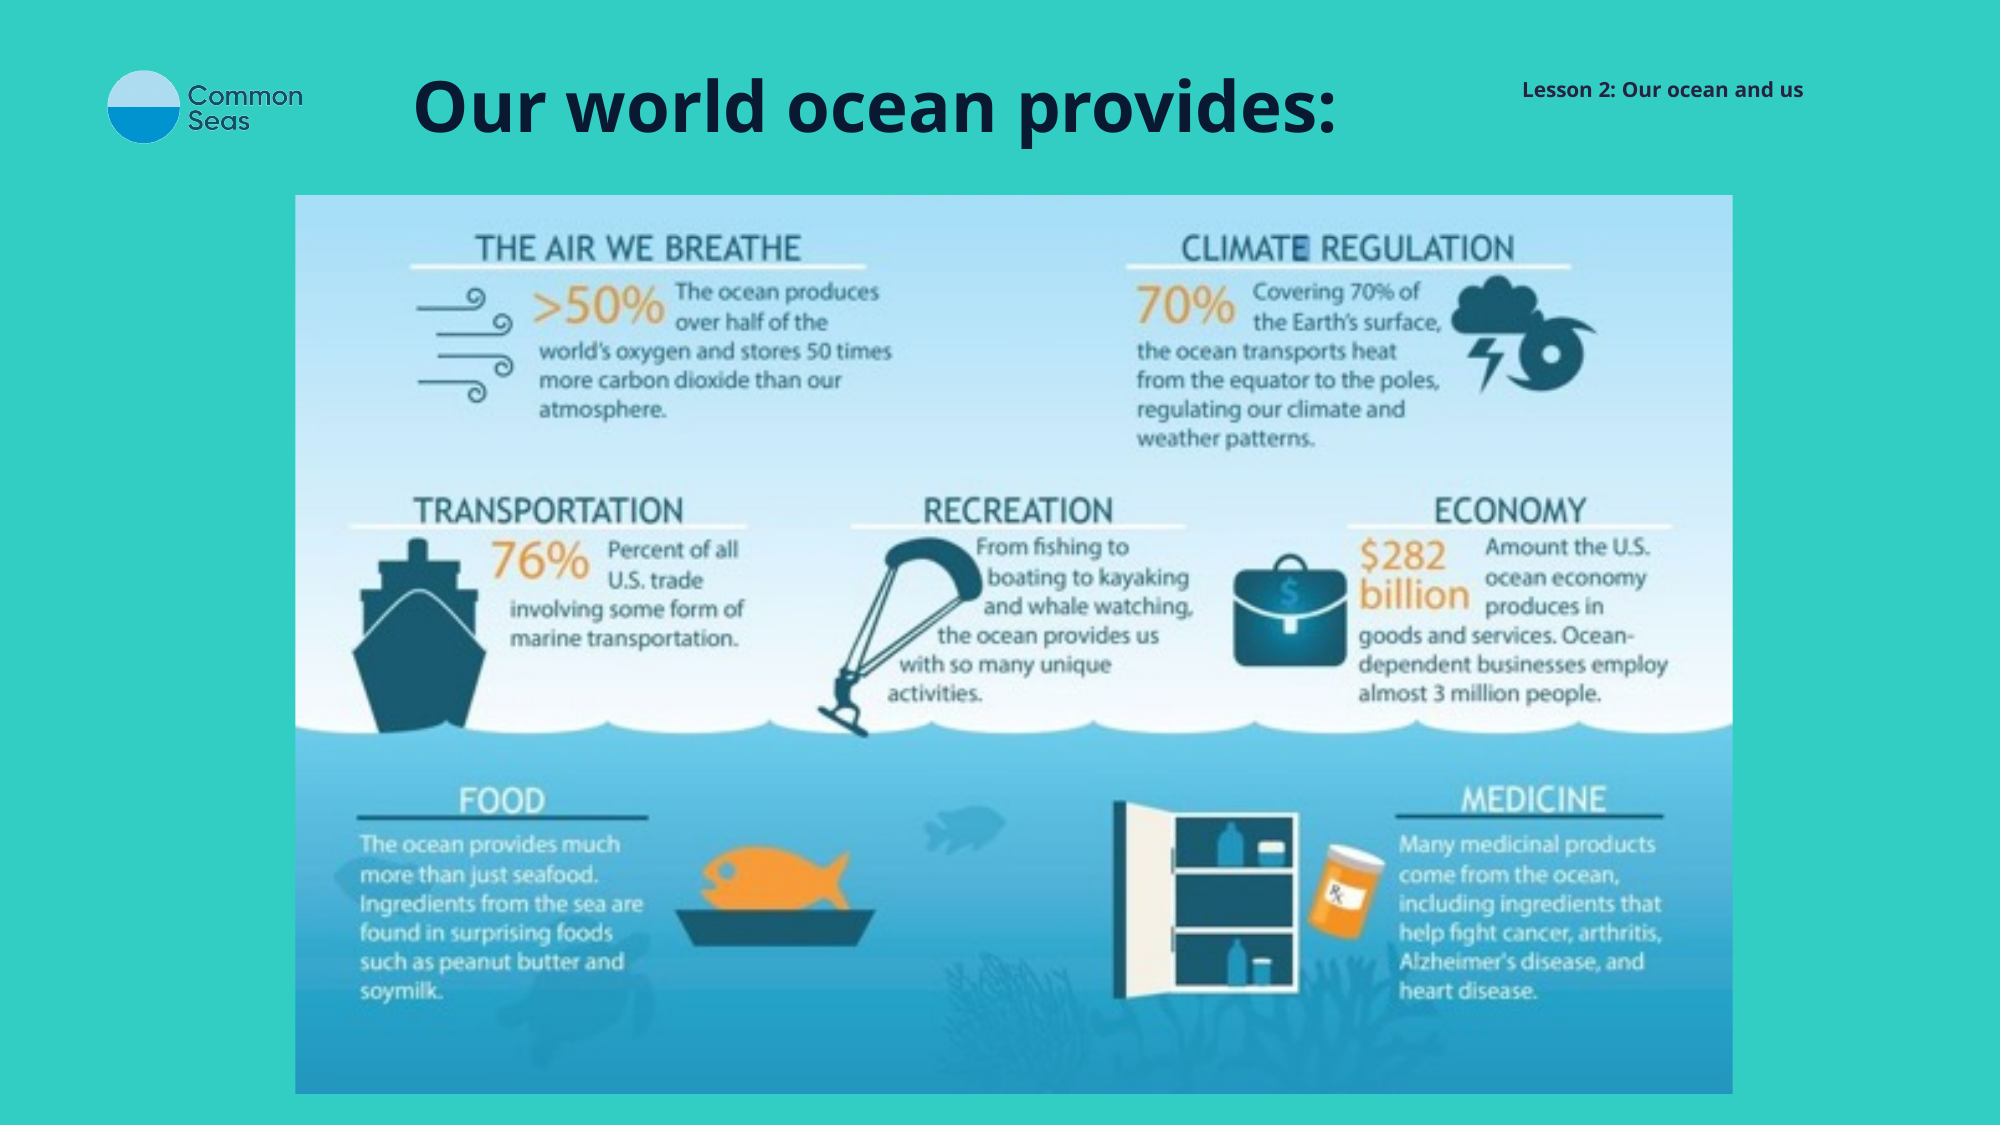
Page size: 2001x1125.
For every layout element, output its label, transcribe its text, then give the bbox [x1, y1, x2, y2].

picture [295, 194, 1733, 1094]
list Our world ocean provides: [404, 63, 1596, 194]
picture [101, 67, 310, 146]
title Lesson 2: Our ocean and us [1596, 67, 1812, 114]
